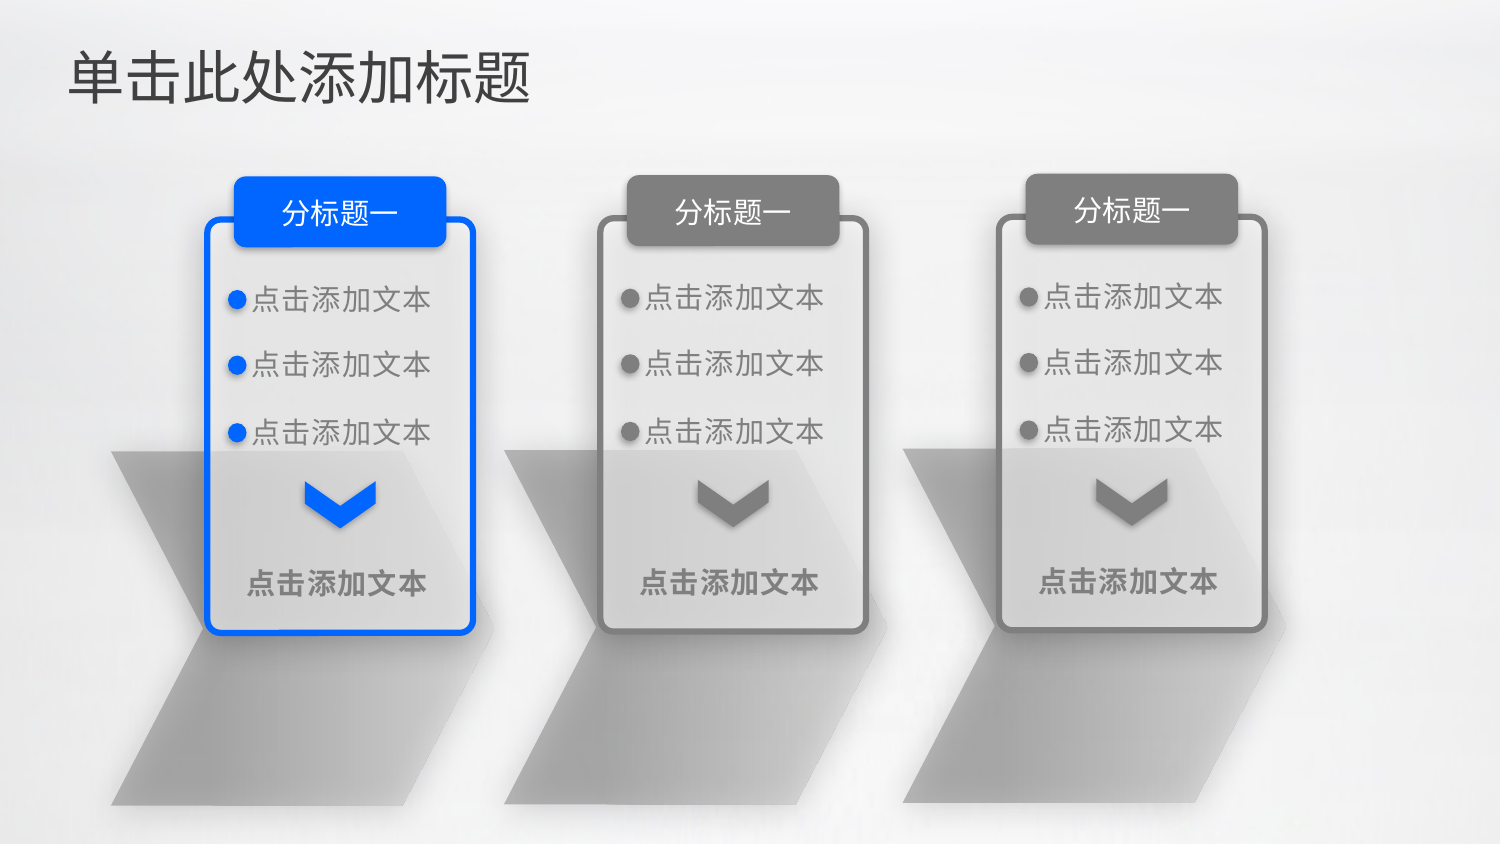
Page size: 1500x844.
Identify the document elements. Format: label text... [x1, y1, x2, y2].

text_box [1019, 270, 1264, 324]
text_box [620, 272, 865, 325]
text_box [1019, 336, 1264, 389]
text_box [620, 405, 865, 458]
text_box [233, 176, 447, 248]
text_box [1096, 478, 1168, 526]
text_box [599, 217, 867, 633]
text_box [901, 621, 1288, 804]
text_box 点击添加文本 [202, 558, 472, 608]
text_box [620, 337, 865, 390]
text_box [626, 174, 840, 247]
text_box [1025, 173, 1239, 245]
picture [0, 0, 1500, 844]
text_box [901, 447, 975, 590]
text_box [503, 449, 577, 593]
text_box [304, 481, 376, 529]
text_box [110, 450, 184, 594]
text_box 点击添加文本 [595, 557, 865, 607]
text_box [110, 625, 496, 807]
text_box [503, 622, 889, 806]
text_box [227, 273, 472, 326]
text_box [998, 216, 1266, 632]
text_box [1019, 404, 1264, 457]
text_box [227, 339, 472, 392]
text_box 点击添加文本 [994, 555, 1263, 606]
text_box [697, 479, 769, 528]
text_box 单击此处添加标题 [51, 33, 597, 127]
text_box [206, 218, 474, 634]
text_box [227, 406, 472, 459]
